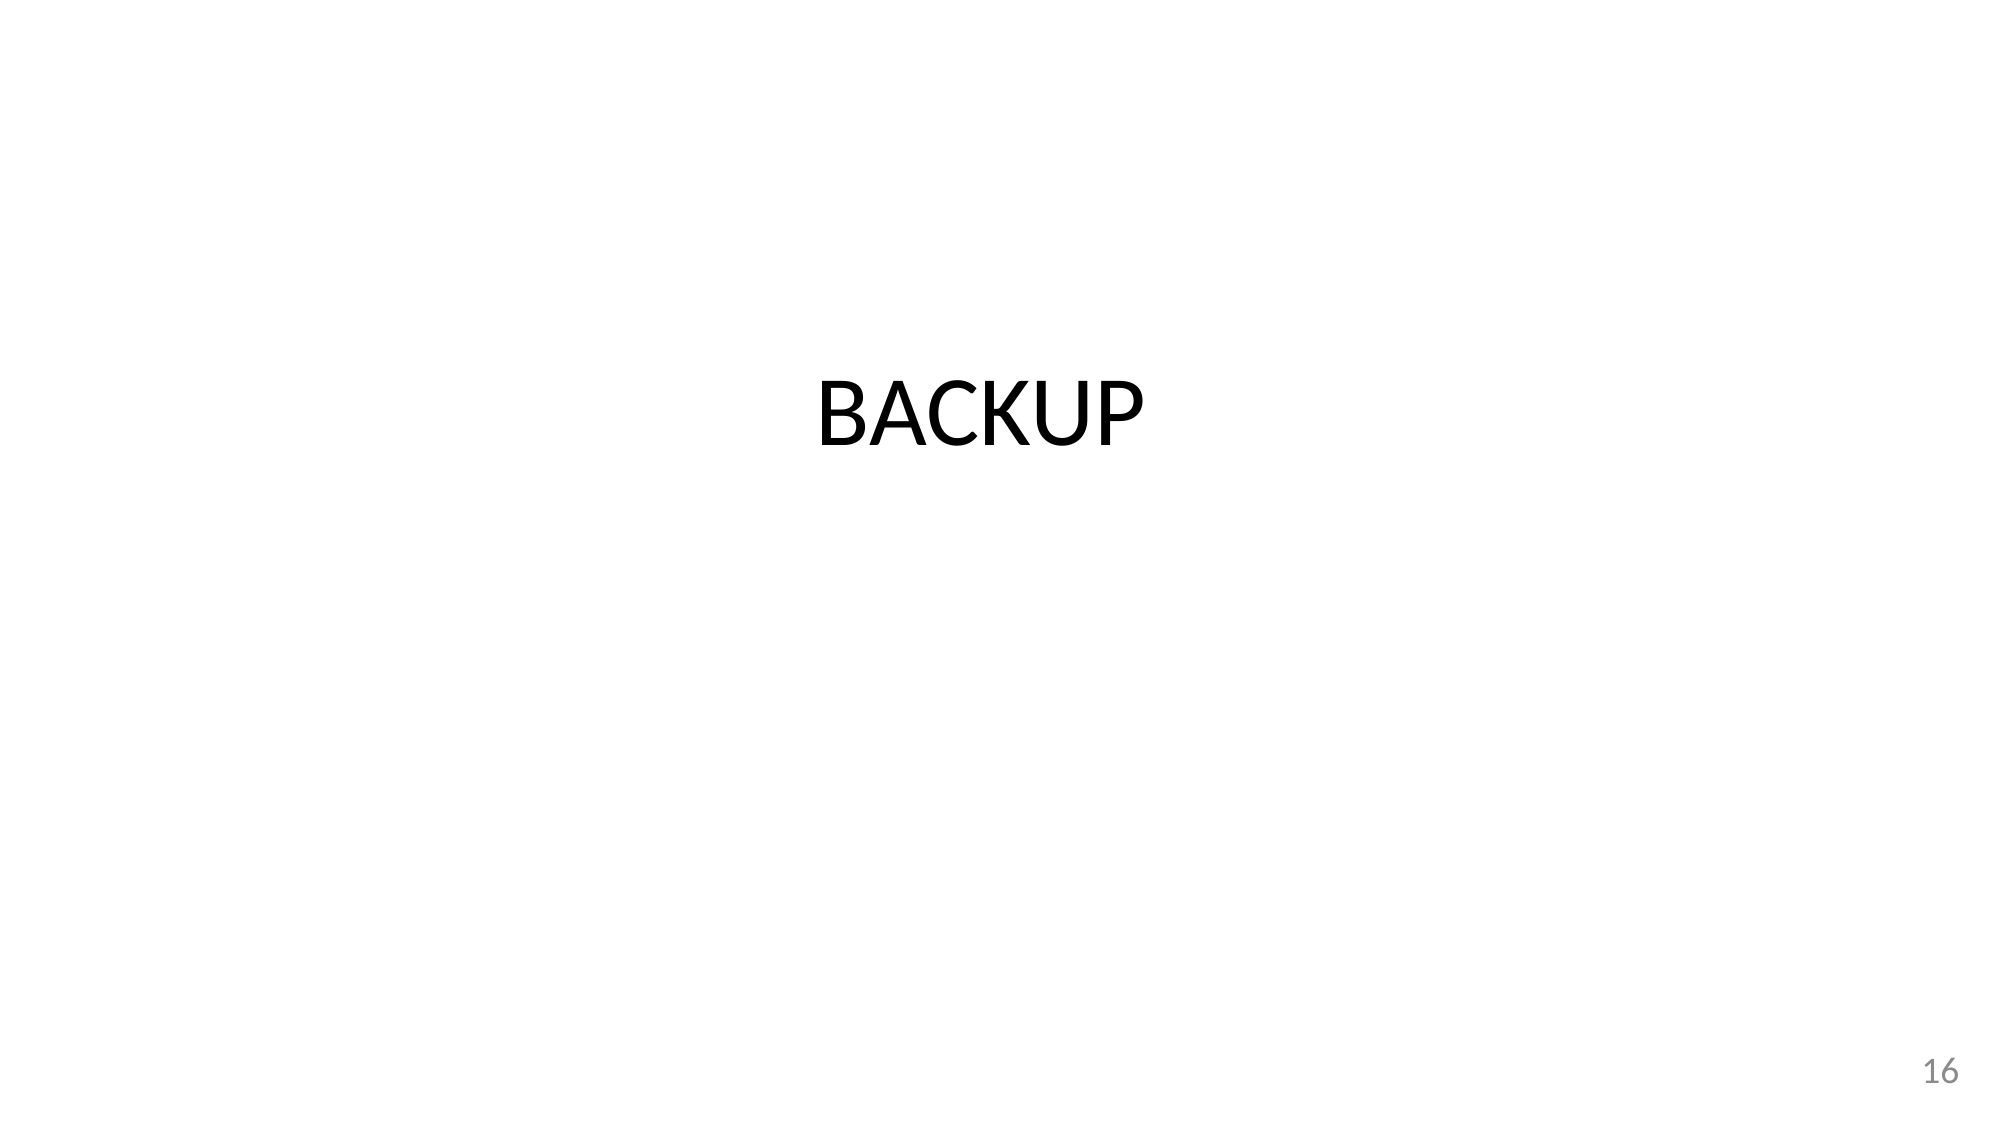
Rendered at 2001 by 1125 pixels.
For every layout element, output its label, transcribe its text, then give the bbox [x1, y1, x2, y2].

text_box BACKUP [800, 338, 955, 398]
text_box <номер> [1524, 1038, 1975, 1099]
